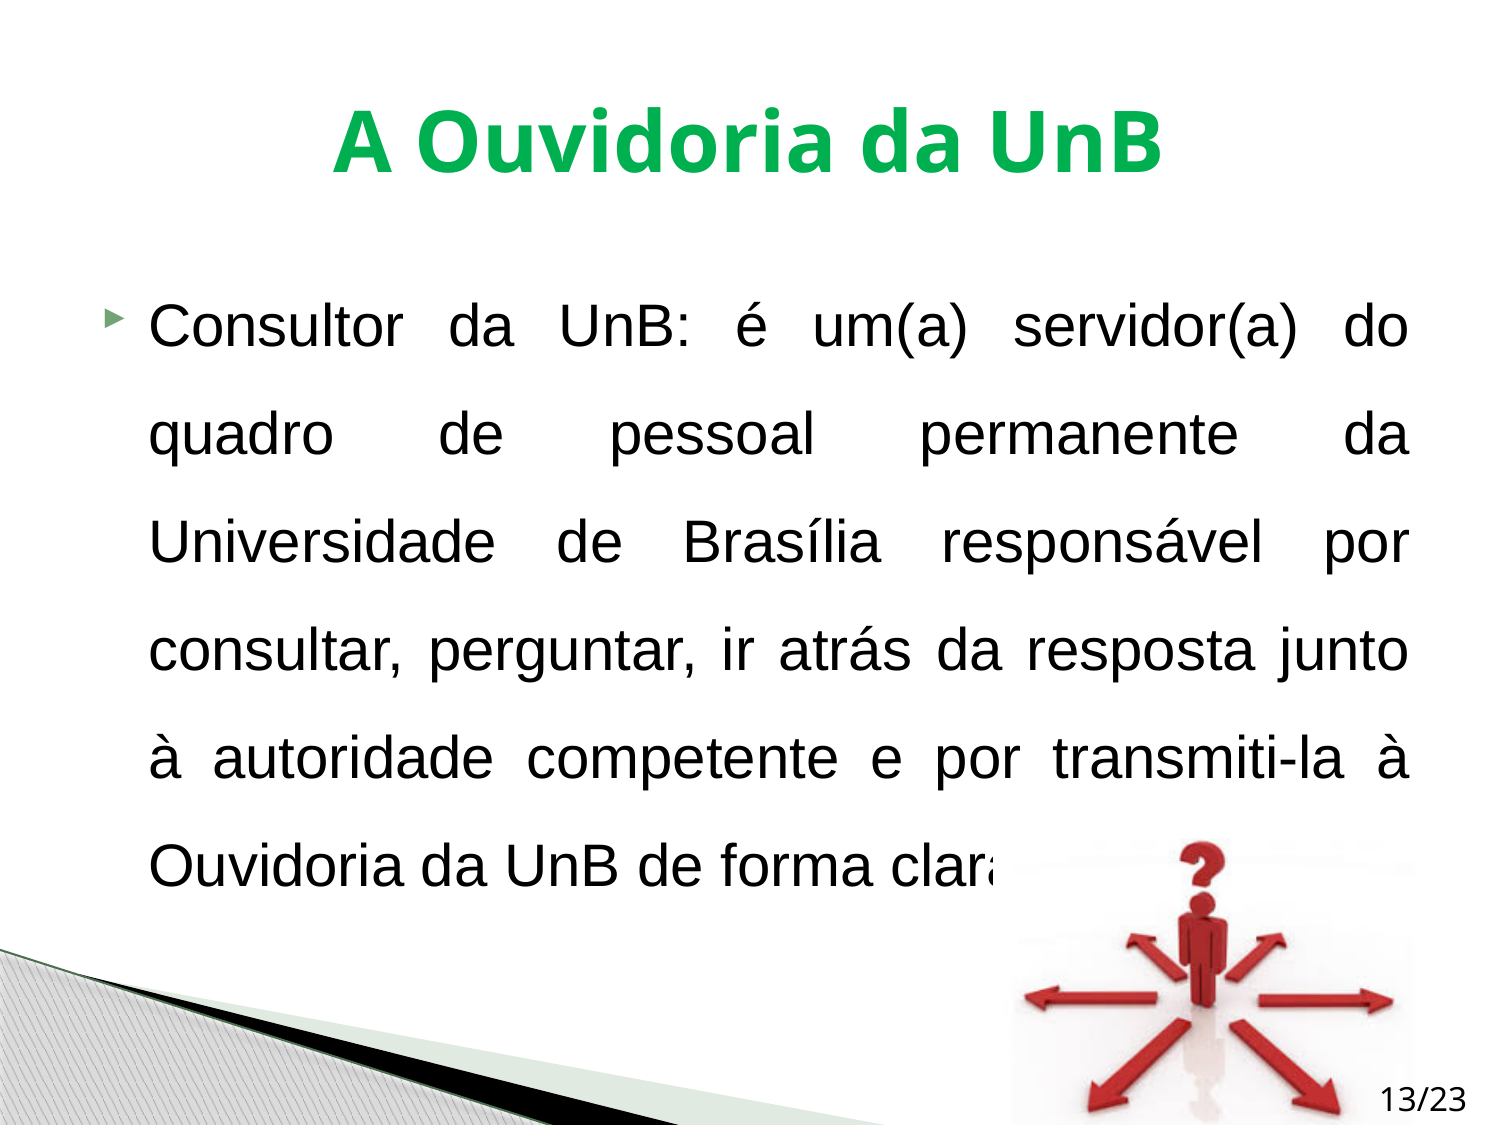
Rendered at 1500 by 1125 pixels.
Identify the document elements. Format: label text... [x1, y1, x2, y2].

picture [993, 838, 1426, 1125]
title A Ouvidoria da UnB [75, 45, 1425, 233]
list Consultor da UnB: é um(a) servidor(a) do quadro de pessoal permanente da Universidade de Brasília responsável por consultar, perguntar, ir atrás da resposta junto à autoridade competente e por transmiti-la à Ouvidoria da UnB de forma clara e objetiva. [75, 243, 1425, 986]
text_box 13/23 [1430, 1070, 1500, 1125]
